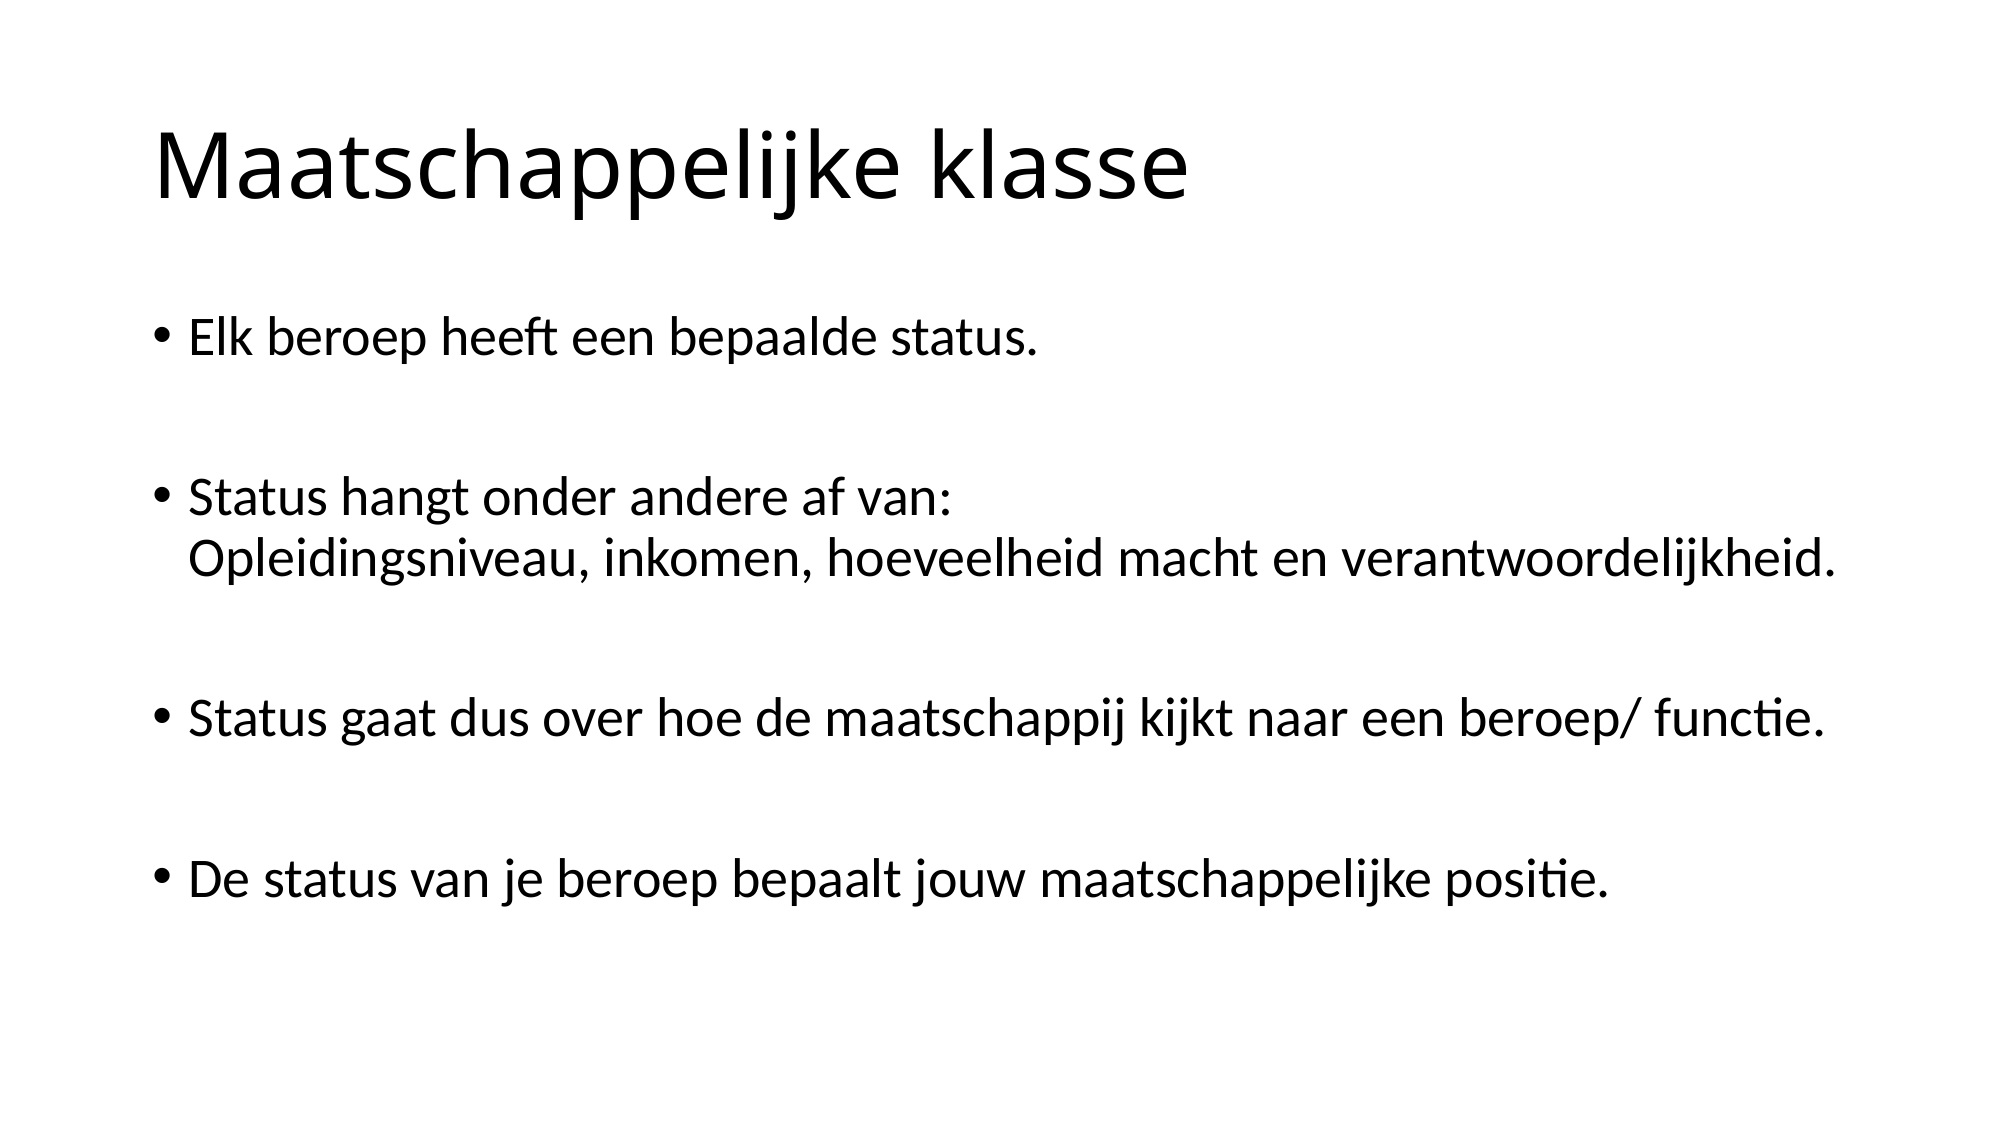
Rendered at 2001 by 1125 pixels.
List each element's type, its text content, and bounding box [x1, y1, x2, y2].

list Elk beroep heeft een bepaalde status. Status hangt onder andere af van: Opleidingsniveau, inkomen, hoeveelheid macht en verantwoordelijkheid. Status gaat dus over hoe de maatschappij kijkt naar een beroep/ functie. De status van je beroep bepaalt jouw maatschappelijke positie. [137, 299, 1863, 1014]
title Maatschappelijke klasse [137, 59, 1863, 278]
